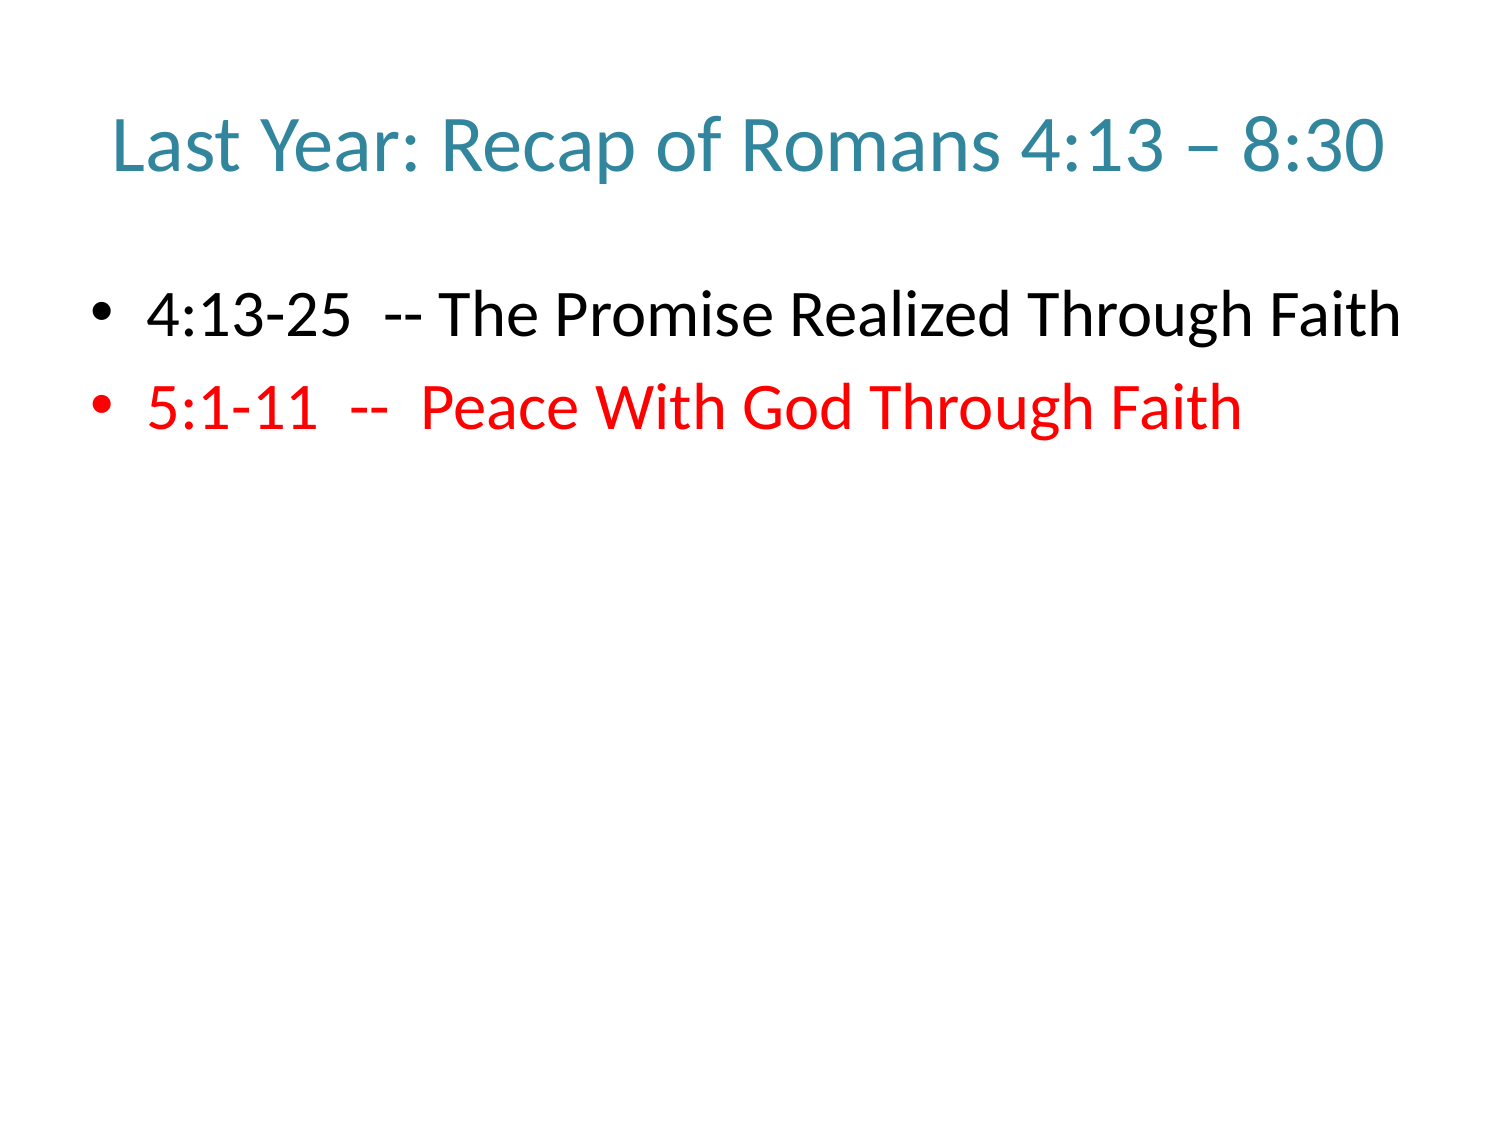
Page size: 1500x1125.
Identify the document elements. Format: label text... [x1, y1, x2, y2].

title Last Year: Recap of Romans 4:13 – 8:30 [75, 45, 1425, 233]
list 4:13-25 -- The Promise Realized Through Faith 5:1-11 -- Peace With God Through Faith [75, 262, 1425, 1005]
